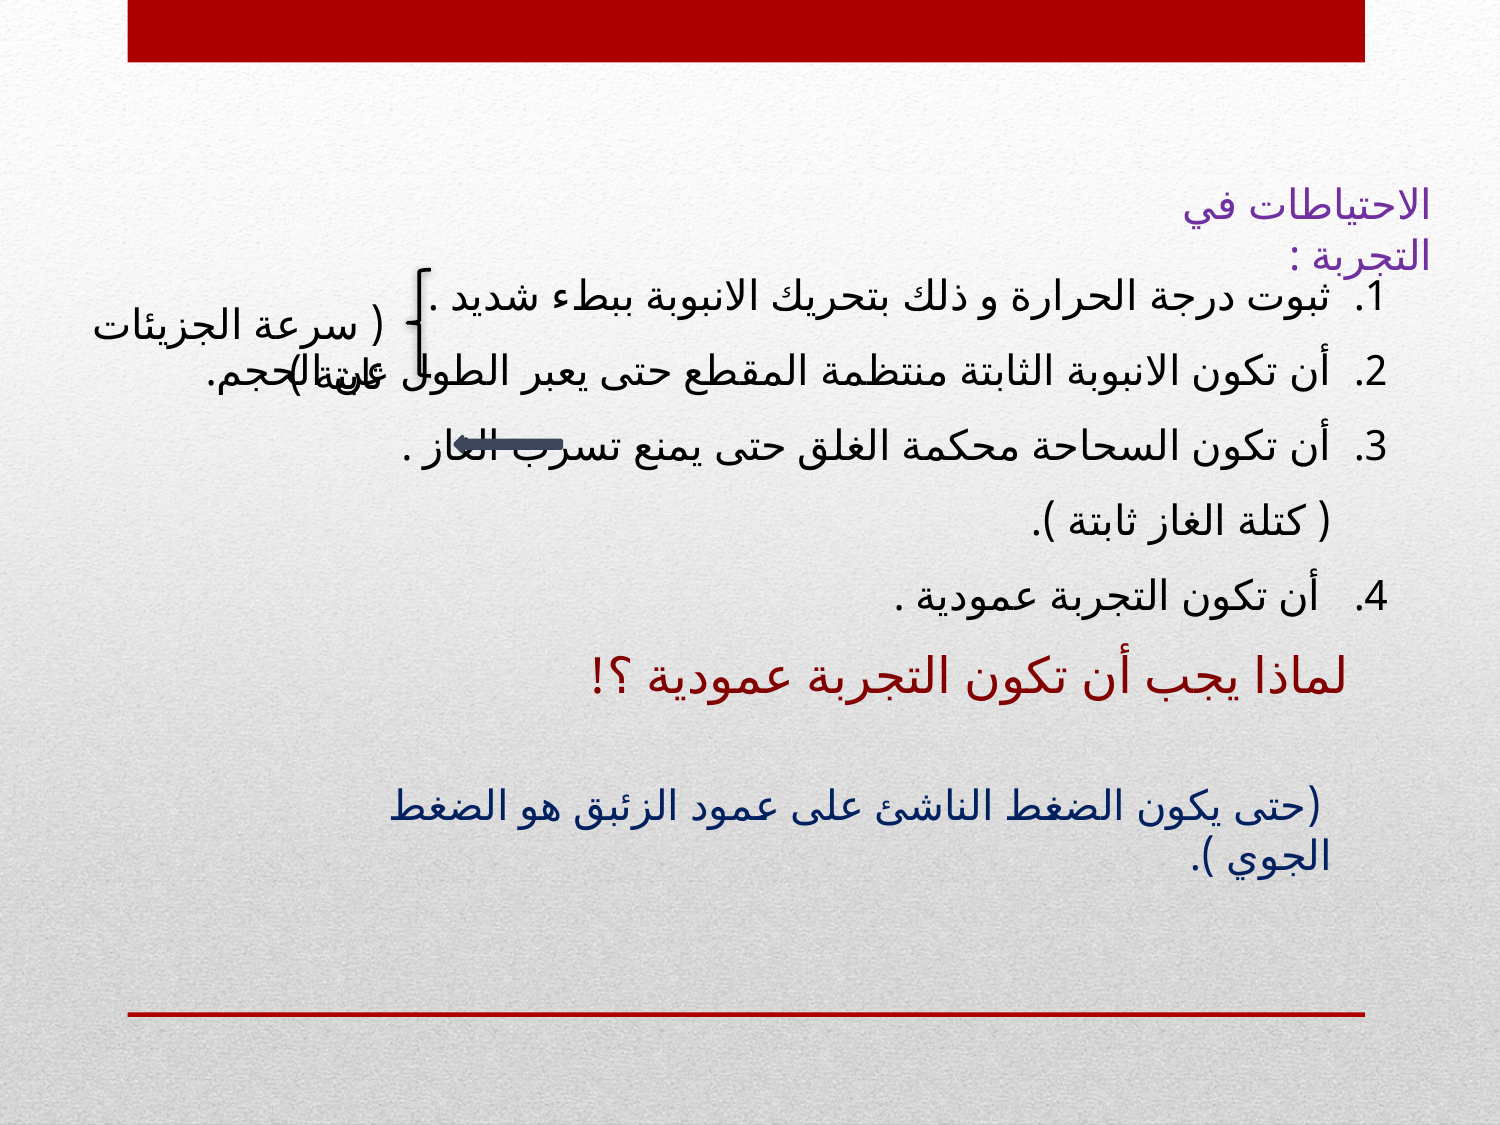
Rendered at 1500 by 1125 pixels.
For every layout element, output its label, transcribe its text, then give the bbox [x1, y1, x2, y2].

text_box [453, 434, 564, 454]
text_box ( سرعة الجزيئات ثابتة ) [27, 290, 400, 405]
text_box لماذا يجب أن تكون التجربة عمودية ؟! [561, 635, 1365, 711]
text_box ثبوت درجة الحرارة و ذلك بتحريك الانبوبة ببطء شديد . أن تكون الانبوبة الثابتة منتظمة المقطع حتى يعبر الطول عن الحجم. أن تكون السحاحة محكمة الغلق حتى يمنع تسرب الغاز . ( كتلة الغاز ثابتة ). أن تكون التجربة عمودية . [162, 236, 1403, 627]
text_box [405, 267, 432, 378]
text_box الاحتياطات في التجربة : [1068, 171, 1447, 286]
text_box (حتى يكون الضغط الناشئ على عمود الزئبق هو الضغط الجوي ). [289, 771, 1347, 887]
